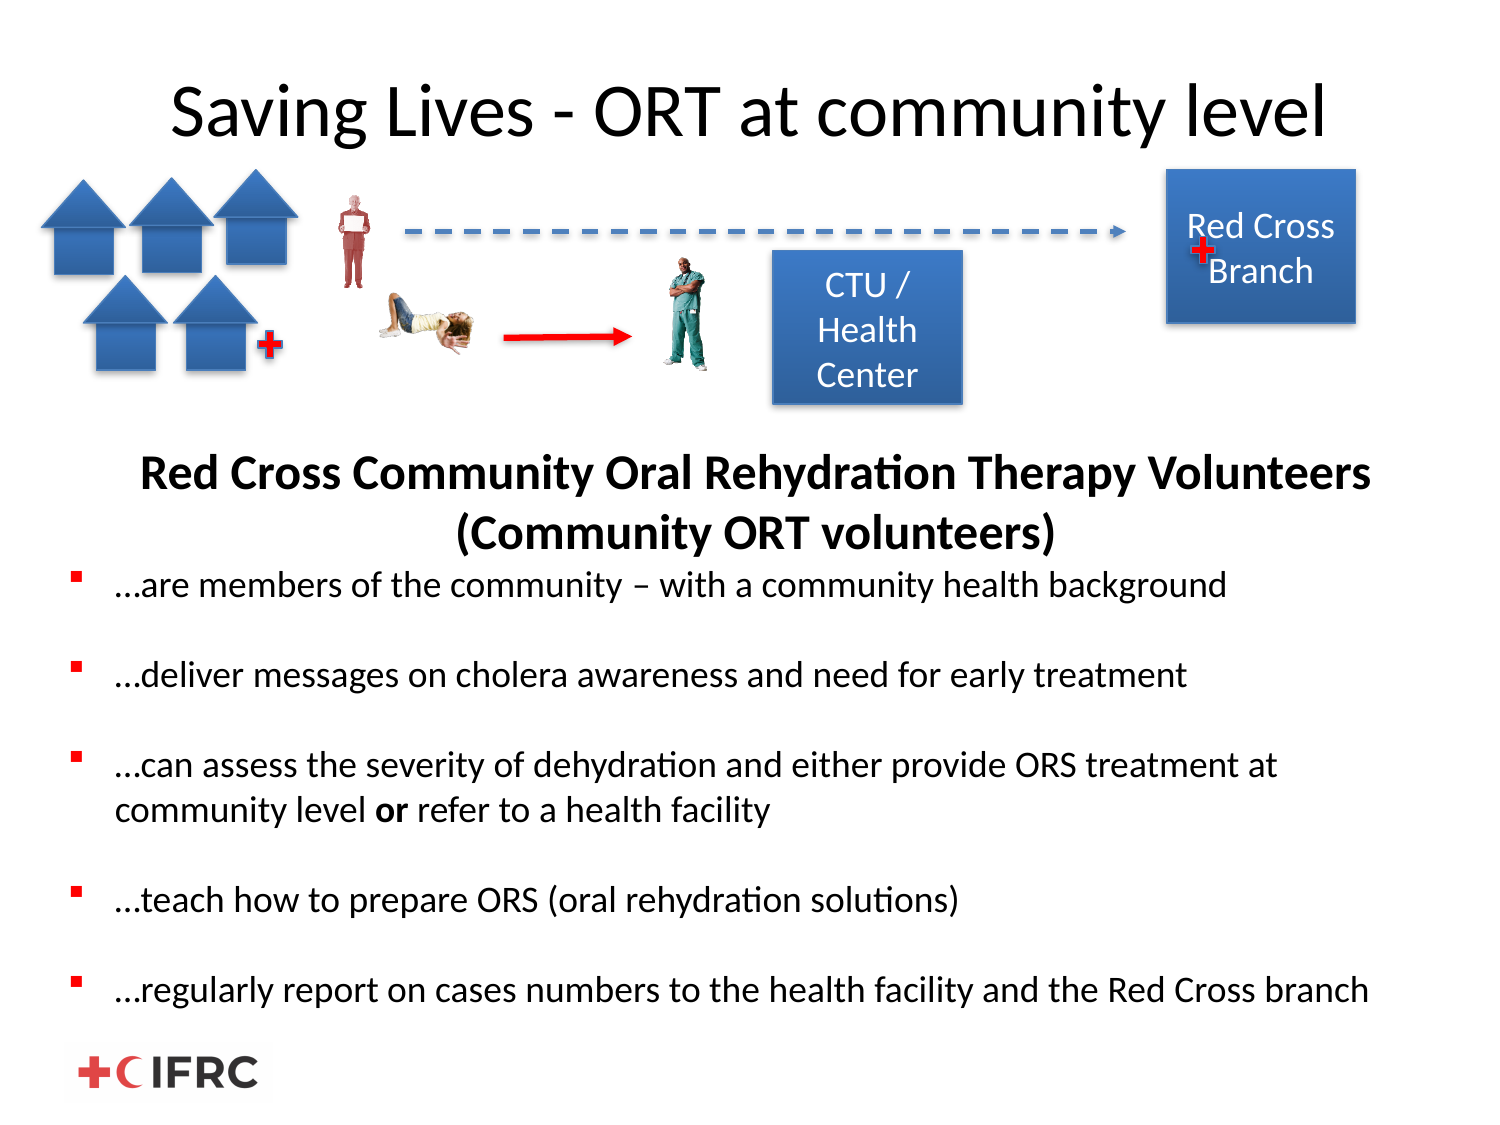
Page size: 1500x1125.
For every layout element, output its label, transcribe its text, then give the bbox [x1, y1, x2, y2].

text_box Red Cross Branch [1166, 169, 1356, 324]
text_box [173, 275, 258, 371]
text_box Red Cross Community Oral Rehydration Therapy Volunteers (Community ORT volunteers) …are members of the community – with a community health background …deliver messages on cholera awareness and need for early treatment …can assess the severity of dehydration and either provide ORS treatment at community level or refer to a health facility …teach how to prepare ORS (oral rehydration solutions) …regularly report on cases numbers to the health facility and the Red Cross branch [53, 432, 1459, 1017]
picture [376, 275, 477, 372]
title Saving Lives - ORT at community level [75, 21, 1425, 190]
picture [64, 1042, 273, 1103]
text_box [262, 330, 283, 359]
picture [661, 255, 709, 374]
text_box CTU / Health Center [772, 250, 963, 405]
text_box [1190, 236, 1216, 264]
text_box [83, 275, 168, 371]
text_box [129, 177, 214, 273]
picture [335, 193, 372, 290]
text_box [41, 179, 126, 275]
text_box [213, 169, 298, 265]
